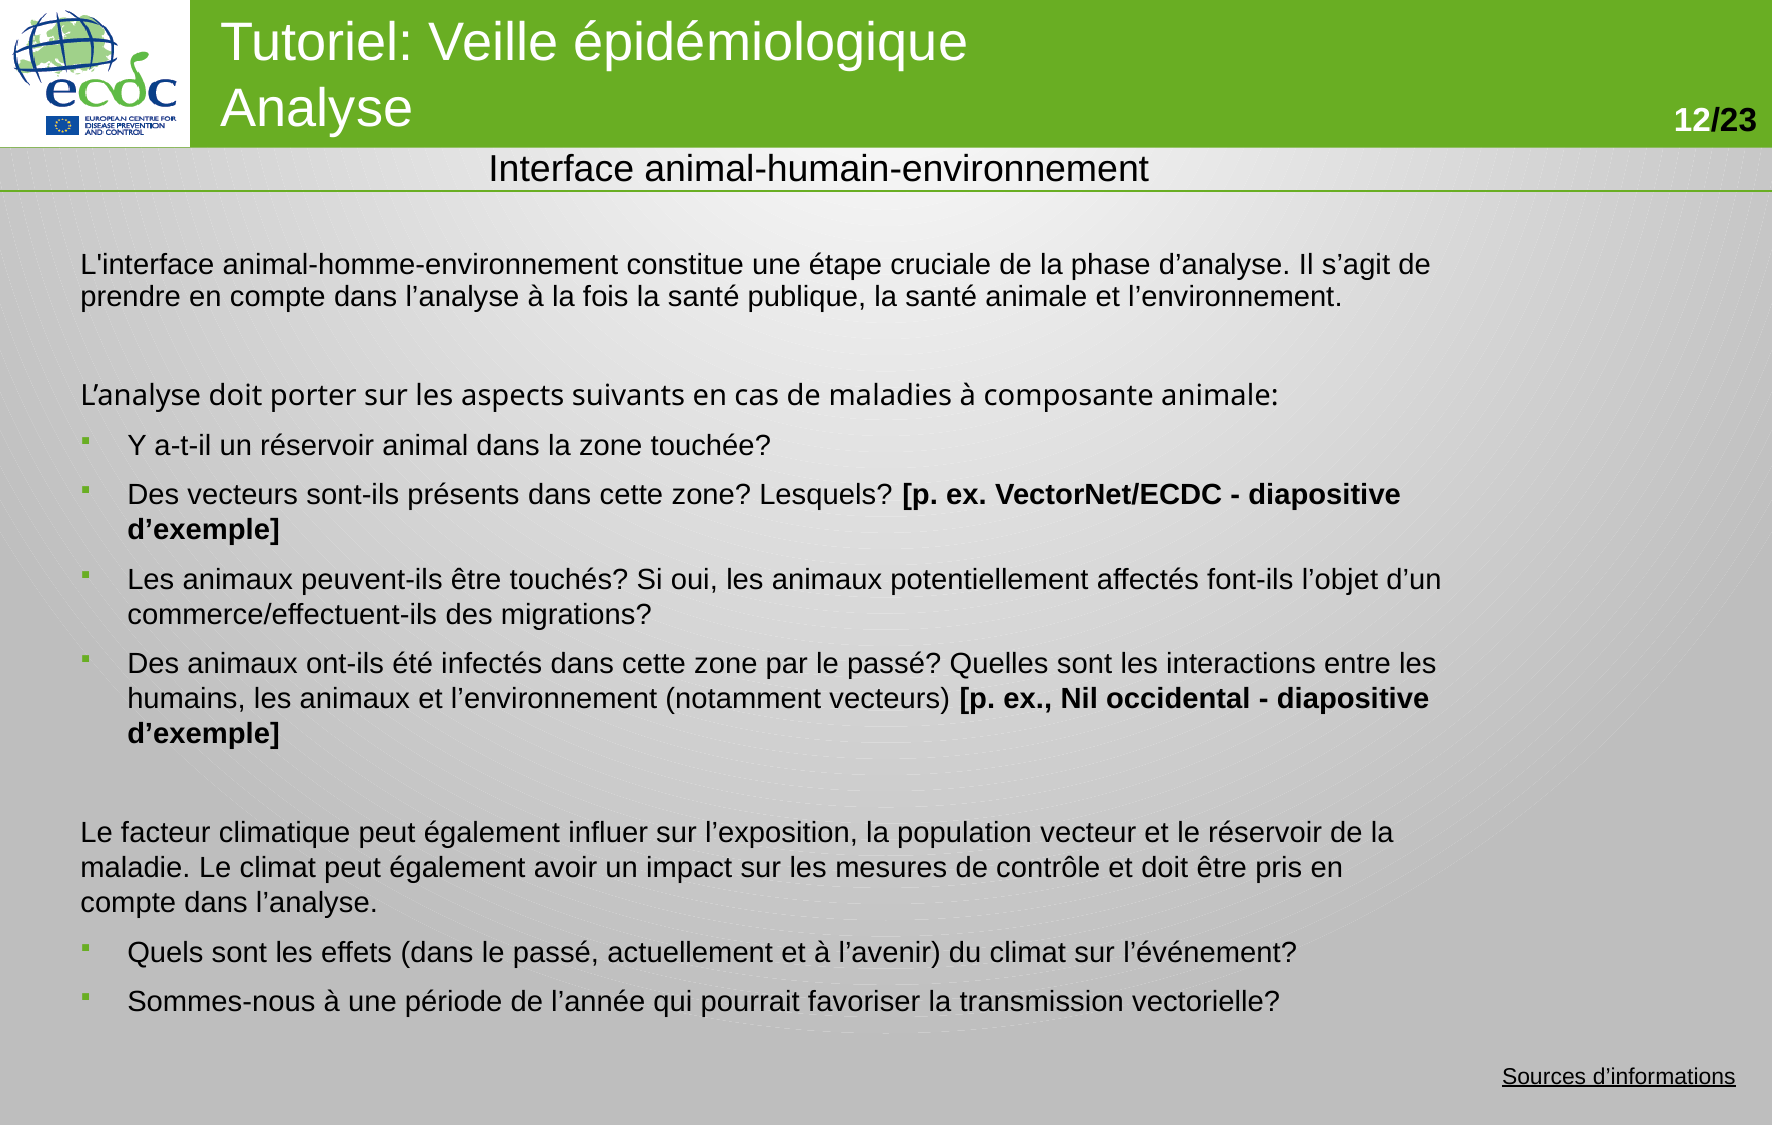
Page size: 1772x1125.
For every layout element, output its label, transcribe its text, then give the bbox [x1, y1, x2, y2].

text_box Sources d’informations [1460, 1057, 1751, 1097]
text_box L'interface animal-homme-environnement constitue une étape cruciale de la phase d’analyse. Il s’agit de prendre en compte dans l’analyse à la fois la santé publique, la santé animale et l’environnement. L’analyse doit porter sur les aspects suivants en cas de maladies à composante animale: Y a-t-il un réservoir animal dans la zone touchée? Des vecteurs sont-ils présents dans cette zone? Lesquels? [p. ex. VectorNet/ECDC - diapositive d’exemple] Les animaux peuvent-ils être touchés? Si oui, les animaux potentiellement affectés font-ils l’objet d’un commerce/effectuent-ils des migrations? Des animaux ont-ils été infectés dans cette zone par le passé? Quelles sont les interactions entre les humains, les animaux et l’environnement (notamment vecteurs) [p. ex., Nil occidental - diapositive d’exemple] Le facteur climatique peut également influer sur l’exposition, la population vecteur et le réservoir de la maladie. Le climat peut également avoir un impact sur les mesures de contrôle et doit être pris en compte dans l’analyse. Quels sont les effets (dans le passé, actuellement et à l’avenir) du climat sur l’événement? Sommes-nous à une période de l’année qui pourrait favoriser la transmission vectorielle? [65, 242, 1460, 1125]
text_box Interface animal-humain-environnement [205, 141, 1433, 198]
picture [0, 0, 190, 147]
